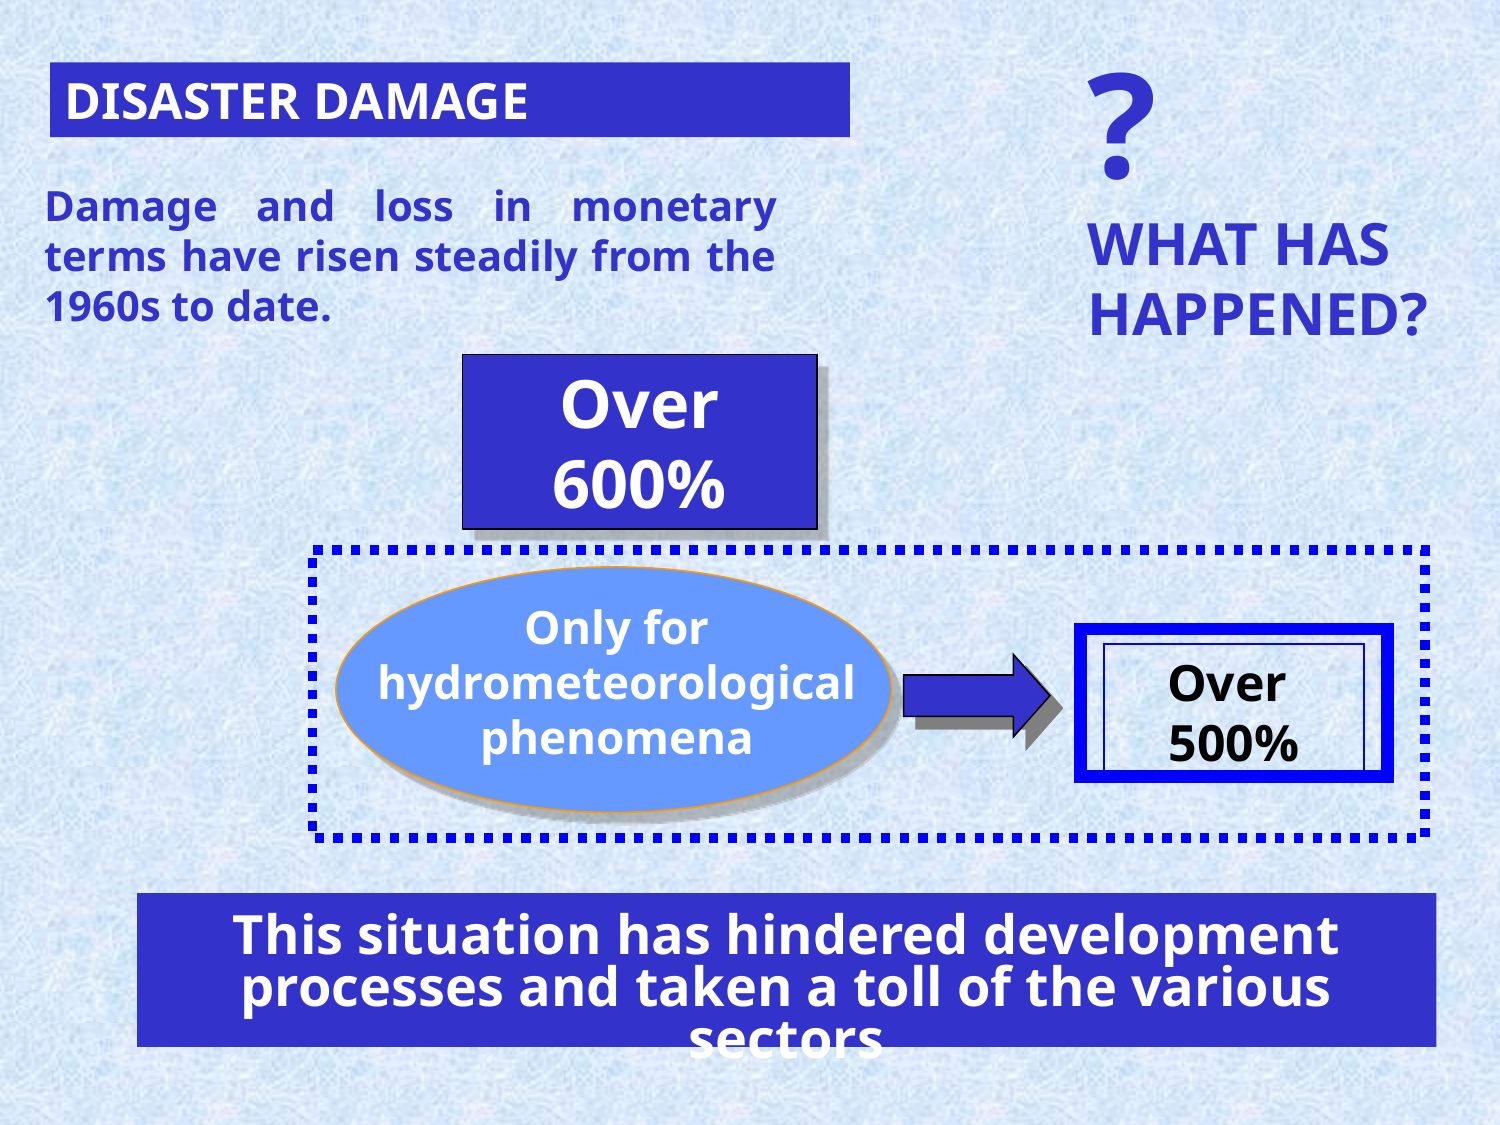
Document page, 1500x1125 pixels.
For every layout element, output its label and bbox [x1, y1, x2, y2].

text_box [29, 24, 1476, 1048]
picture [0, 0, 1500, 1125]
